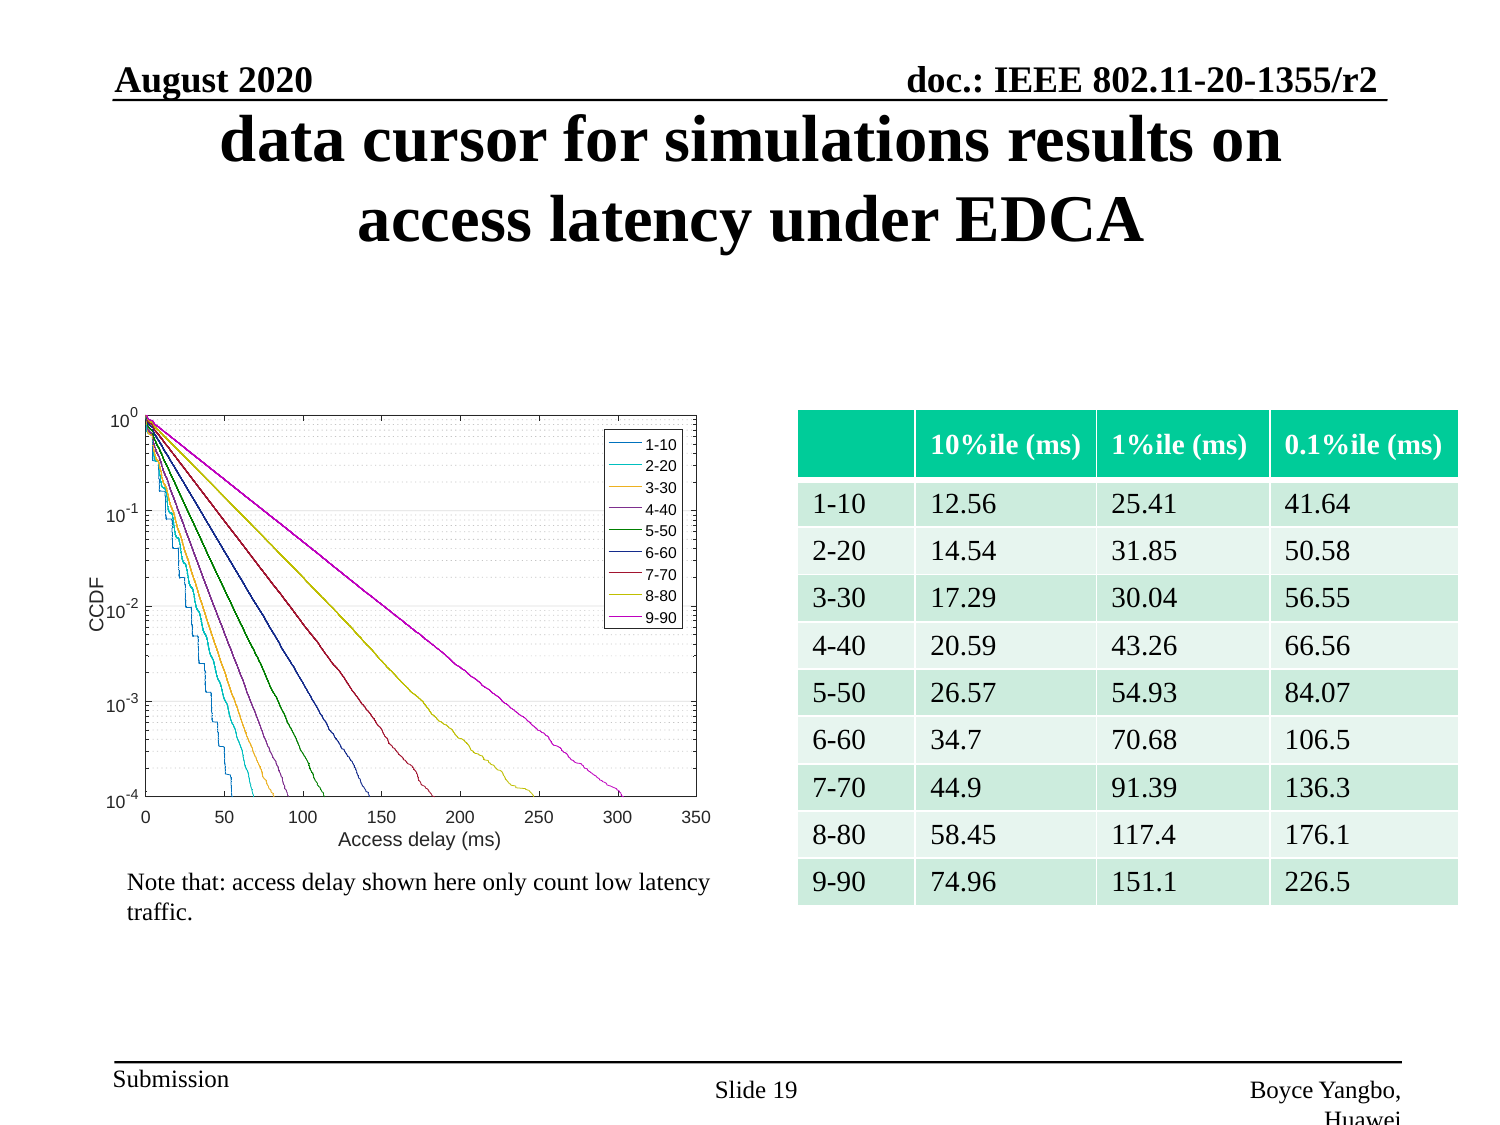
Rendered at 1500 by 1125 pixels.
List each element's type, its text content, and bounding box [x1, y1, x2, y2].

table_cell 43.26 [1097, 623, 1269, 668]
table_cell 54.93 [1097, 670, 1269, 715]
table_cell 2-20 [798, 528, 914, 574]
table_cell 106.5 [1271, 717, 1458, 763]
table_cell 66.56 [1271, 623, 1458, 668]
table_cell 20.59 [916, 623, 1096, 668]
table_cell 84.07 [1271, 670, 1458, 715]
table_cell 8-80 [798, 812, 914, 857]
table_cell 12.56 [916, 483, 1096, 526]
table_cell 74.96 [916, 859, 1096, 905]
slide_number Slide 19 [712, 1073, 800, 1105]
table_cell 7-70 [798, 765, 914, 810]
table_cell 9-90 [798, 859, 914, 905]
table_cell 34.7 [916, 717, 1096, 763]
table_cell 50.58 [1271, 528, 1458, 574]
table_cell 56.55 [1271, 575, 1458, 621]
table_cell 91.39 [1097, 765, 1269, 810]
table_cell 1-10 [798, 483, 914, 526]
title data cursor for simulations results on access latency under EDCA [114, 59, 1390, 291]
table_cell 31.85 [1097, 528, 1269, 574]
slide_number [114, 54, 316, 101]
table_cell 44.9 [916, 765, 1096, 810]
table_cell 17.29 [916, 575, 1096, 621]
table_cell 136.3 [1271, 765, 1458, 810]
table_cell 70.68 [1097, 717, 1269, 763]
table_cell 6-60 [798, 717, 914, 763]
table_cell 26.57 [916, 670, 1096, 715]
table_cell 5-50 [798, 670, 914, 715]
footer Boyce Yangbo, Huawei [1186, 1073, 1402, 1105]
table_header 1%ile (ms) [1097, 410, 1269, 477]
table_header 10%ile (ms) [916, 410, 1096, 477]
picture [41, 385, 751, 853]
table_cell 25.41 [1097, 483, 1269, 526]
table_cell 151.1 [1097, 859, 1269, 905]
table_cell 58.45 [916, 812, 1096, 857]
table_cell 30.04 [1097, 575, 1269, 621]
table_cell 41.64 [1271, 483, 1458, 526]
table_cell 14.54 [916, 528, 1096, 574]
text_box Note that: access delay shown here only count low latency traffic. [112, 859, 750, 933]
table_header [798, 410, 914, 477]
table_cell 117.4 [1097, 812, 1269, 857]
table_header 0.1%ile (ms) [1271, 410, 1458, 477]
table_cell 3-30 [798, 575, 914, 621]
table_cell 4-40 [798, 623, 914, 668]
table_cell 176.1 [1271, 812, 1458, 857]
table_cell 226.5 [1271, 859, 1458, 905]
